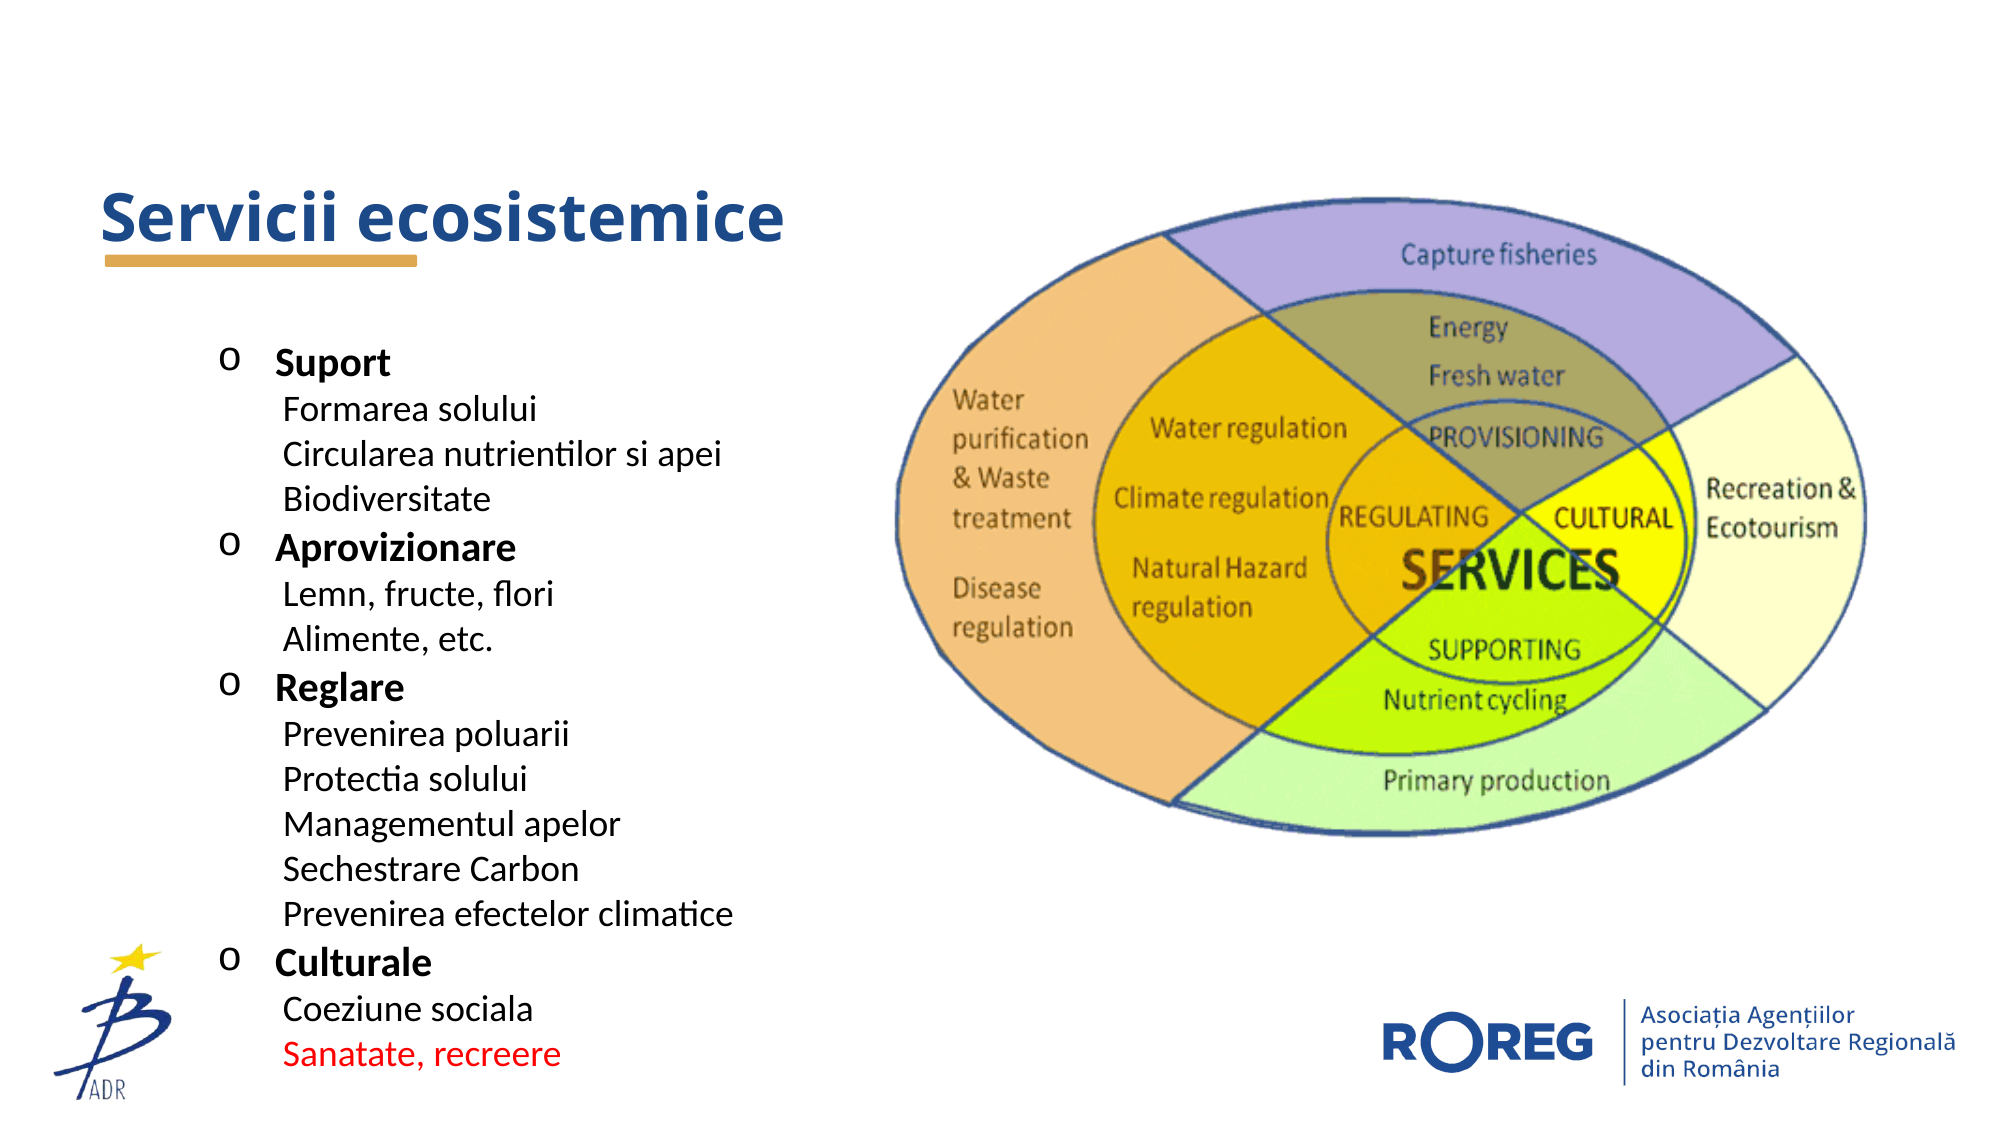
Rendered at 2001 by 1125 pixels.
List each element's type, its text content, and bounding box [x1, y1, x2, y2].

picture [893, 196, 1896, 841]
text_box Suport Formarea solului Circularea nutrientilor si apei Biodiversitate Aprovizionare Lemn, fructe, flori Alimente, etc. Reglare Prevenirea poluarii Protectia solului Managementul apelor Sechestrare Carbon Prevenirea efectelor climatice Culturale Coeziune sociala Sanatate, recreere [172, 326, 803, 1082]
text_box [104, 254, 418, 267]
picture [39, 942, 206, 1108]
text_box Servicii ecosistemice [85, 167, 847, 353]
picture [1247, 980, 2000, 1108]
